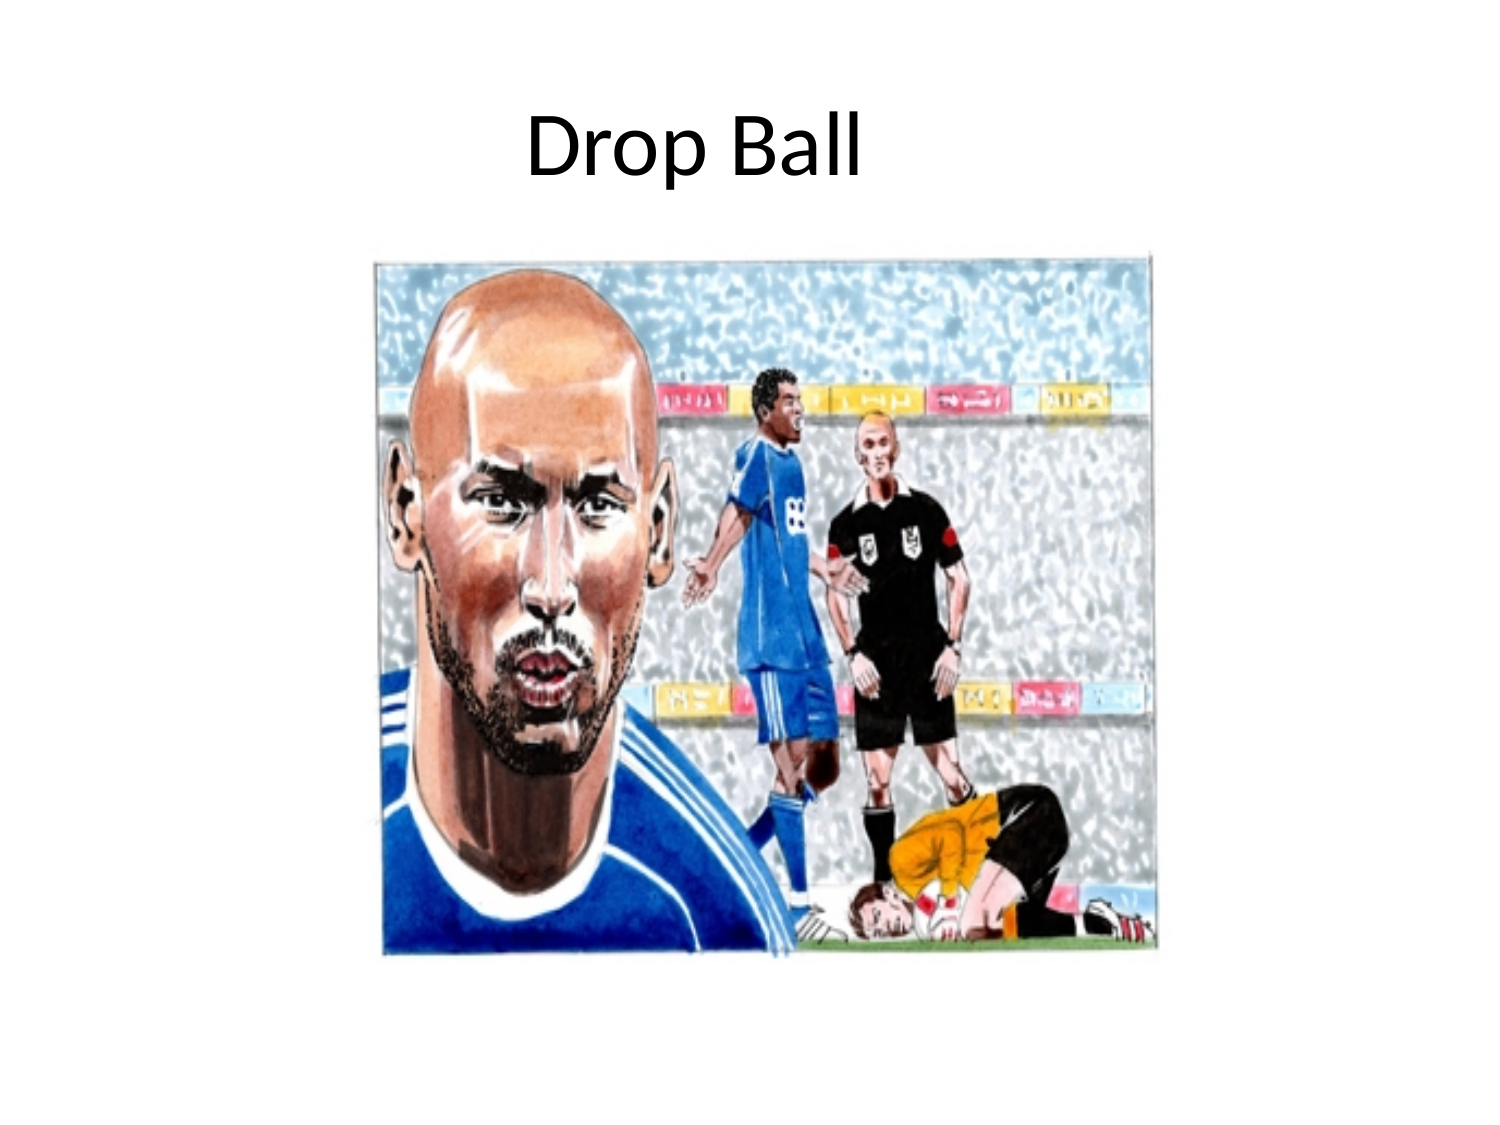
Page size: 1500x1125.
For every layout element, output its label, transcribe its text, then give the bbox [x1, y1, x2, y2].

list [229, 243, 1282, 965]
title Drop Ball [75, 45, 1425, 233]
